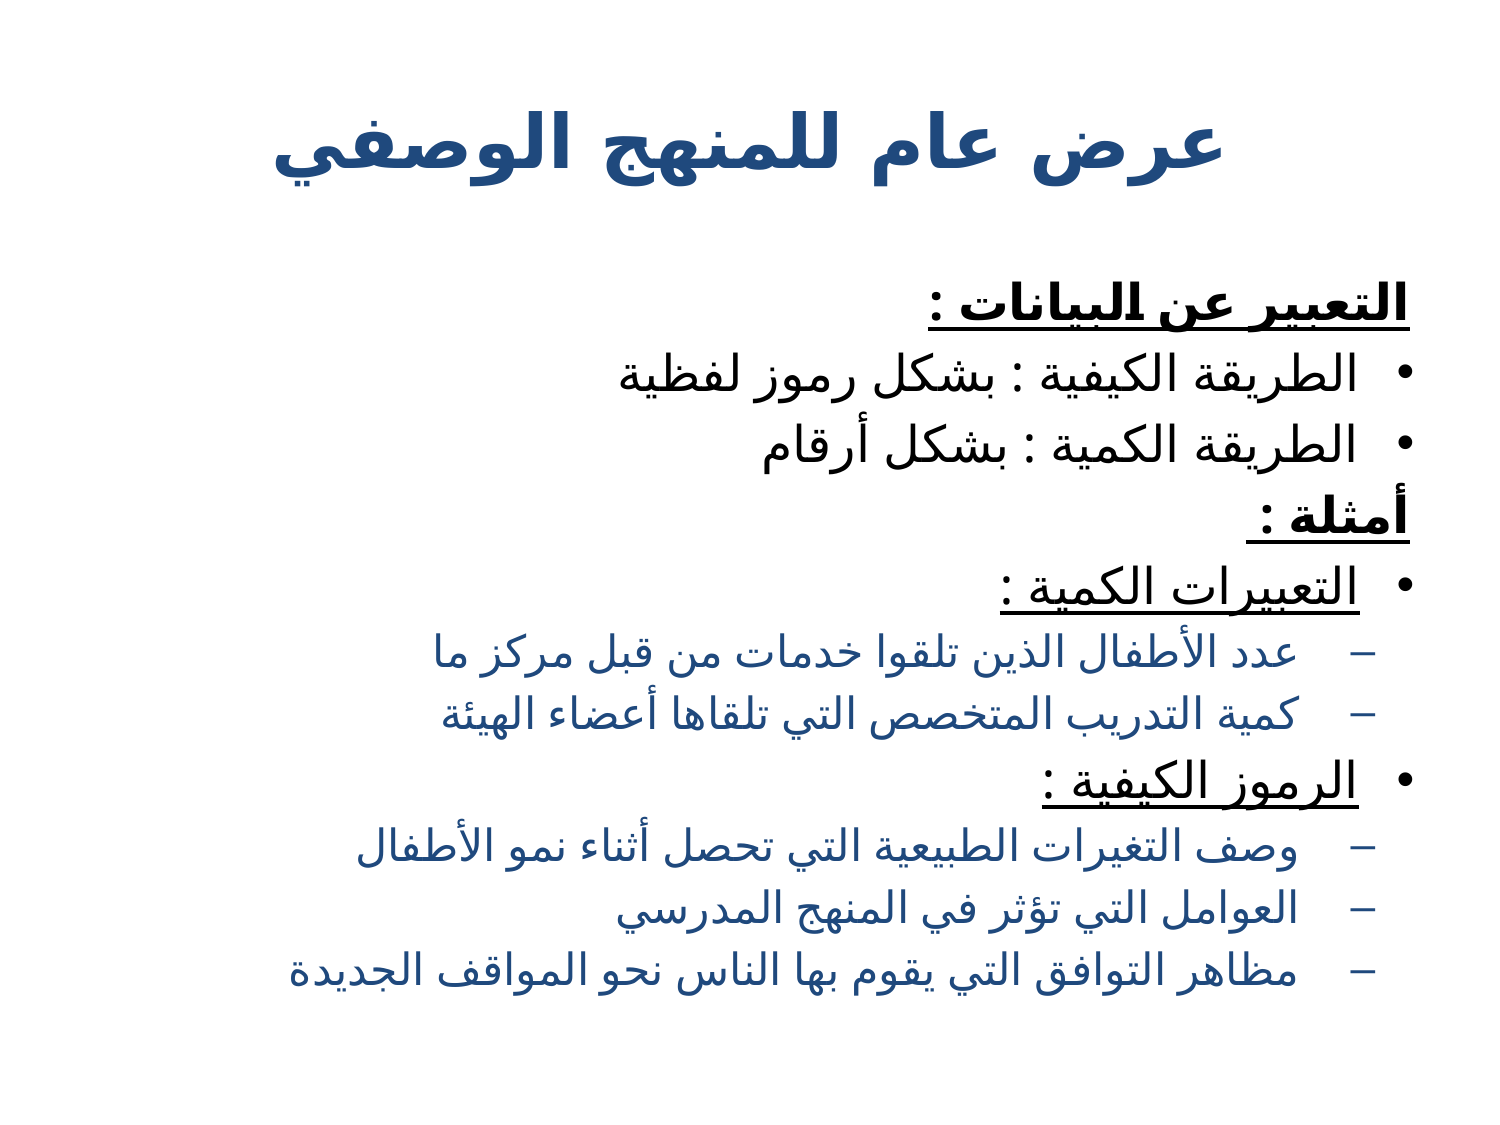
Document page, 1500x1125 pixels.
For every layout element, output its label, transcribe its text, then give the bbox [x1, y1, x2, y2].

list التعبير عن البيانات : الطريقة الكيفية : بشكل رموز لفظية الطريقة الكمية : بشكل أرقام أمثلة : التعبيرات الكمية : عدد الأطفال الذين تلقوا خدمات من قبل مركز ما كمية التدريب المتخصص التي تلقاها أعضاء الهيئة الرموز الكيفية : وصف التغيرات الطبيعية التي تحصل أثناء نمو الأطفال العوامل التي تؤثر في المنهج المدرسي مظاهر التوافق التي يقوم بها الناس نحو المواقف الجديدة [75, 262, 1425, 1005]
title عرض عام للمنهج الوصفي [75, 45, 1425, 233]
